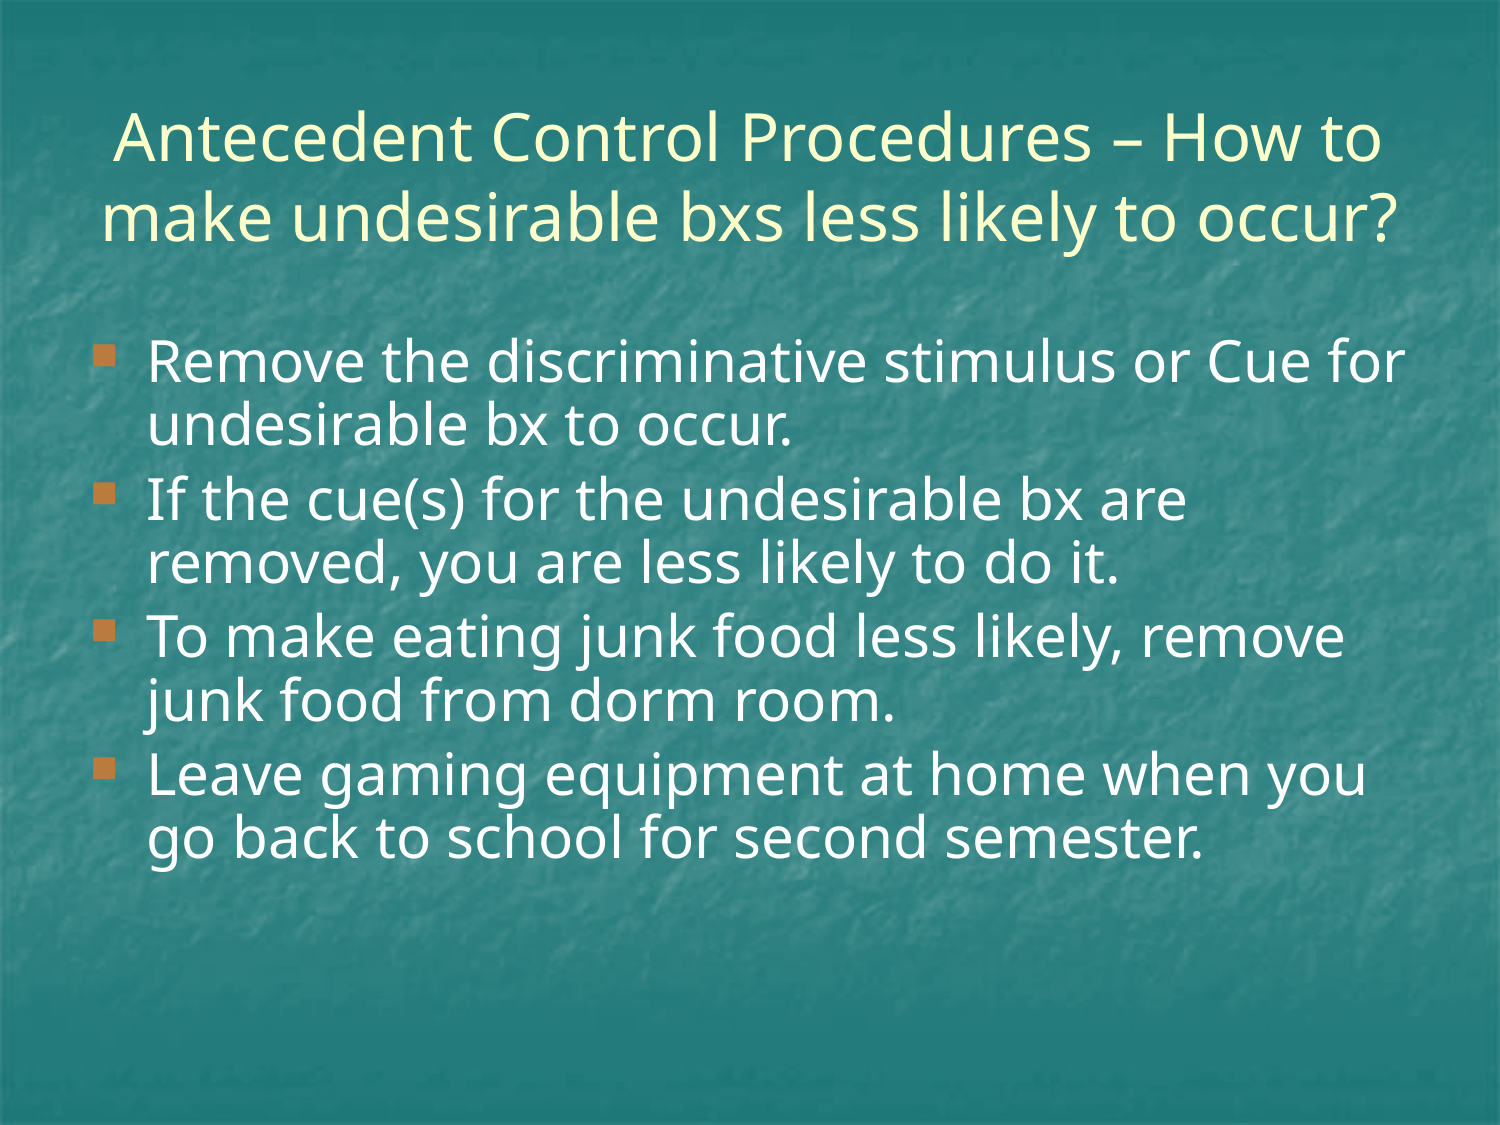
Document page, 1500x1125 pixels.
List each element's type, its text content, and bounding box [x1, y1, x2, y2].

title Antecedent Control Procedures – How to make undesirable bxs less likely to occur? [74, 62, 1426, 288]
list Remove the discriminative stimulus or Cue for undesirable bx to occur. If the cue(s) for the undesirable bx are removed, you are less likely to do it. To make eating junk food less likely, remove junk food from dorm room. Leave gaming equipment at home when you go back to school for second semester. [74, 324, 1426, 1001]
